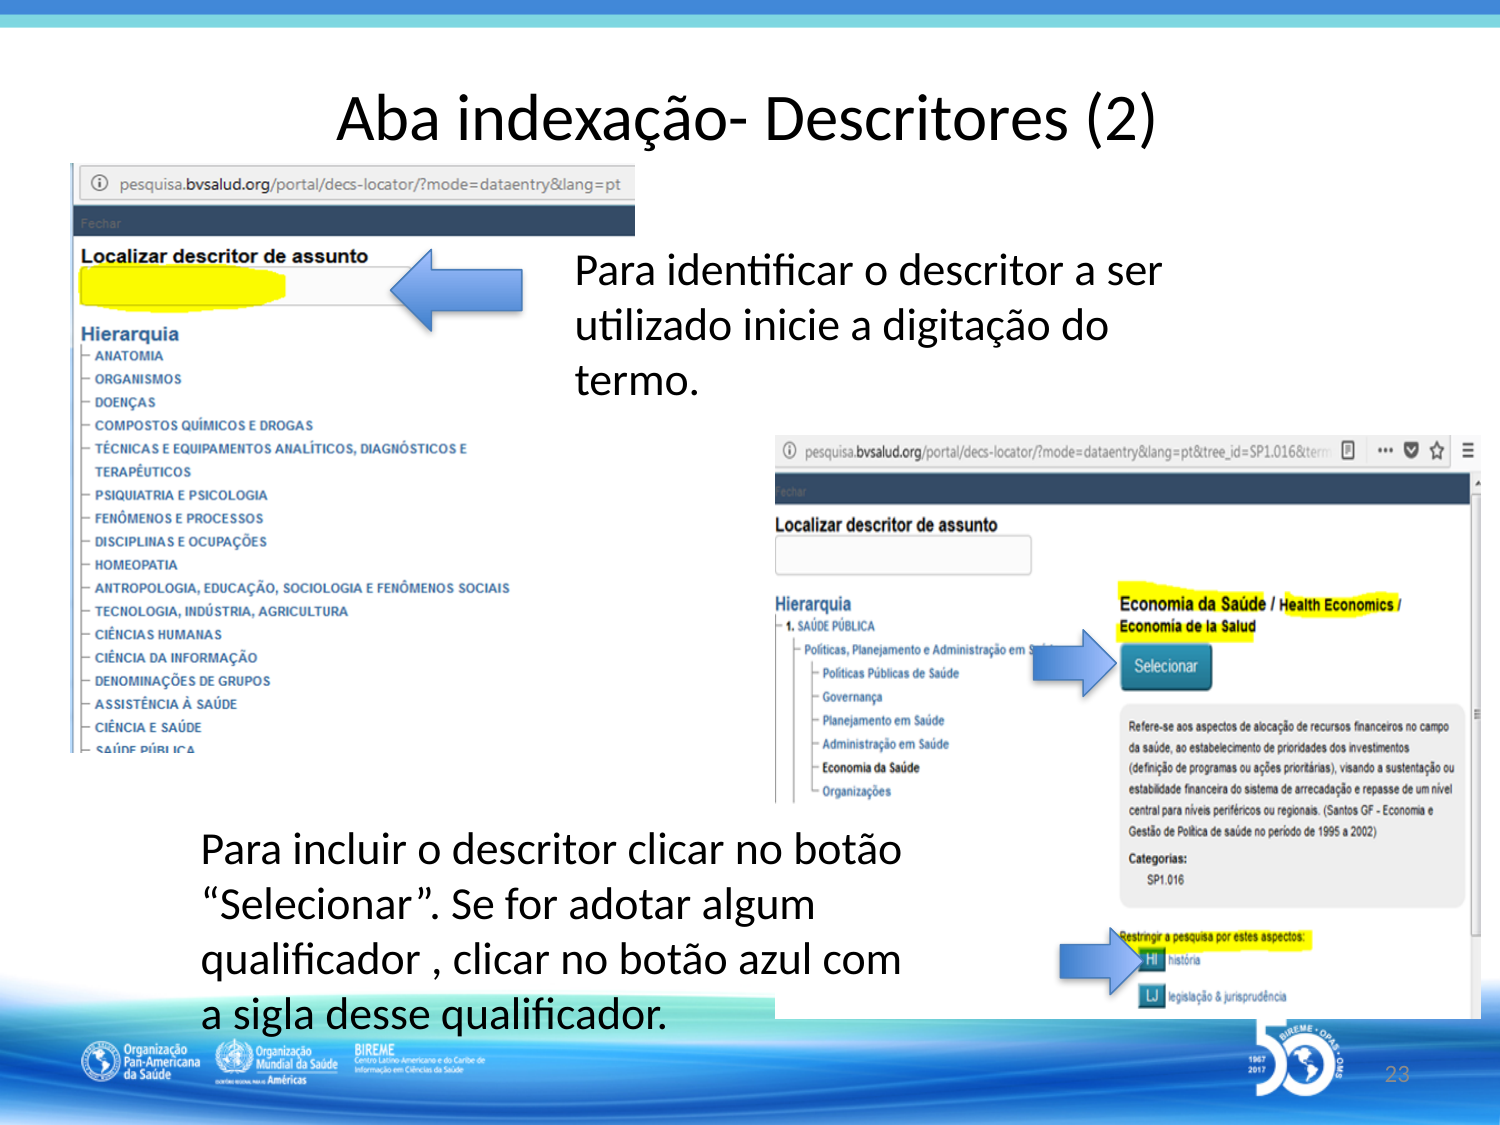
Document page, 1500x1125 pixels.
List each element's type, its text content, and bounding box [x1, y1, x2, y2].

picture [0, 0, 1500, 1125]
slide_number 23 [1074, 1042, 1425, 1103]
title Aba indexação- Descritores (2) [72, 54, 1423, 174]
text_box Para incluir o descritor clicar no botão “Selecionar”. Se for adotar algum qualificador , clicar no botão azul com a sigla desse qualificador. [185, 811, 927, 1101]
text_box Para identificar o descritor a ser utilizado inicie a digitação do termo. [640, 232, 1251, 412]
